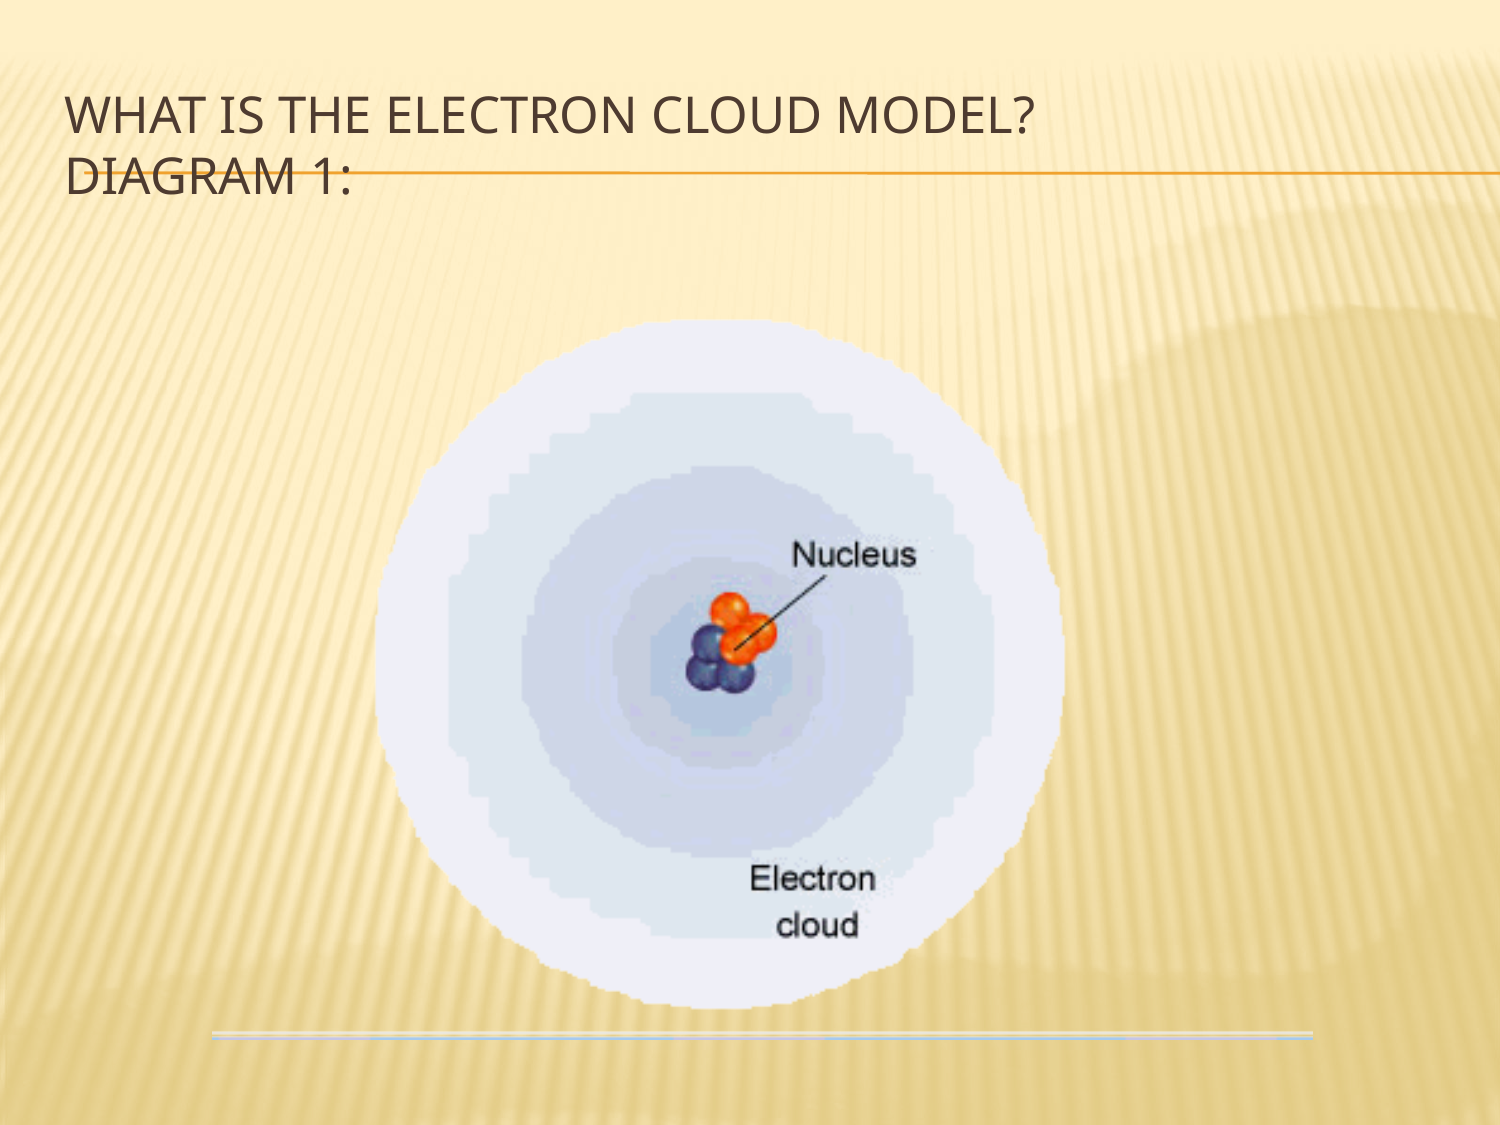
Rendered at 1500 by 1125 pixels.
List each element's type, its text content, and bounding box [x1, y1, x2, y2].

title What is the Electron Cloud Model? Diagram 1: [50, 75, 1475, 213]
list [212, 212, 1313, 1041]
